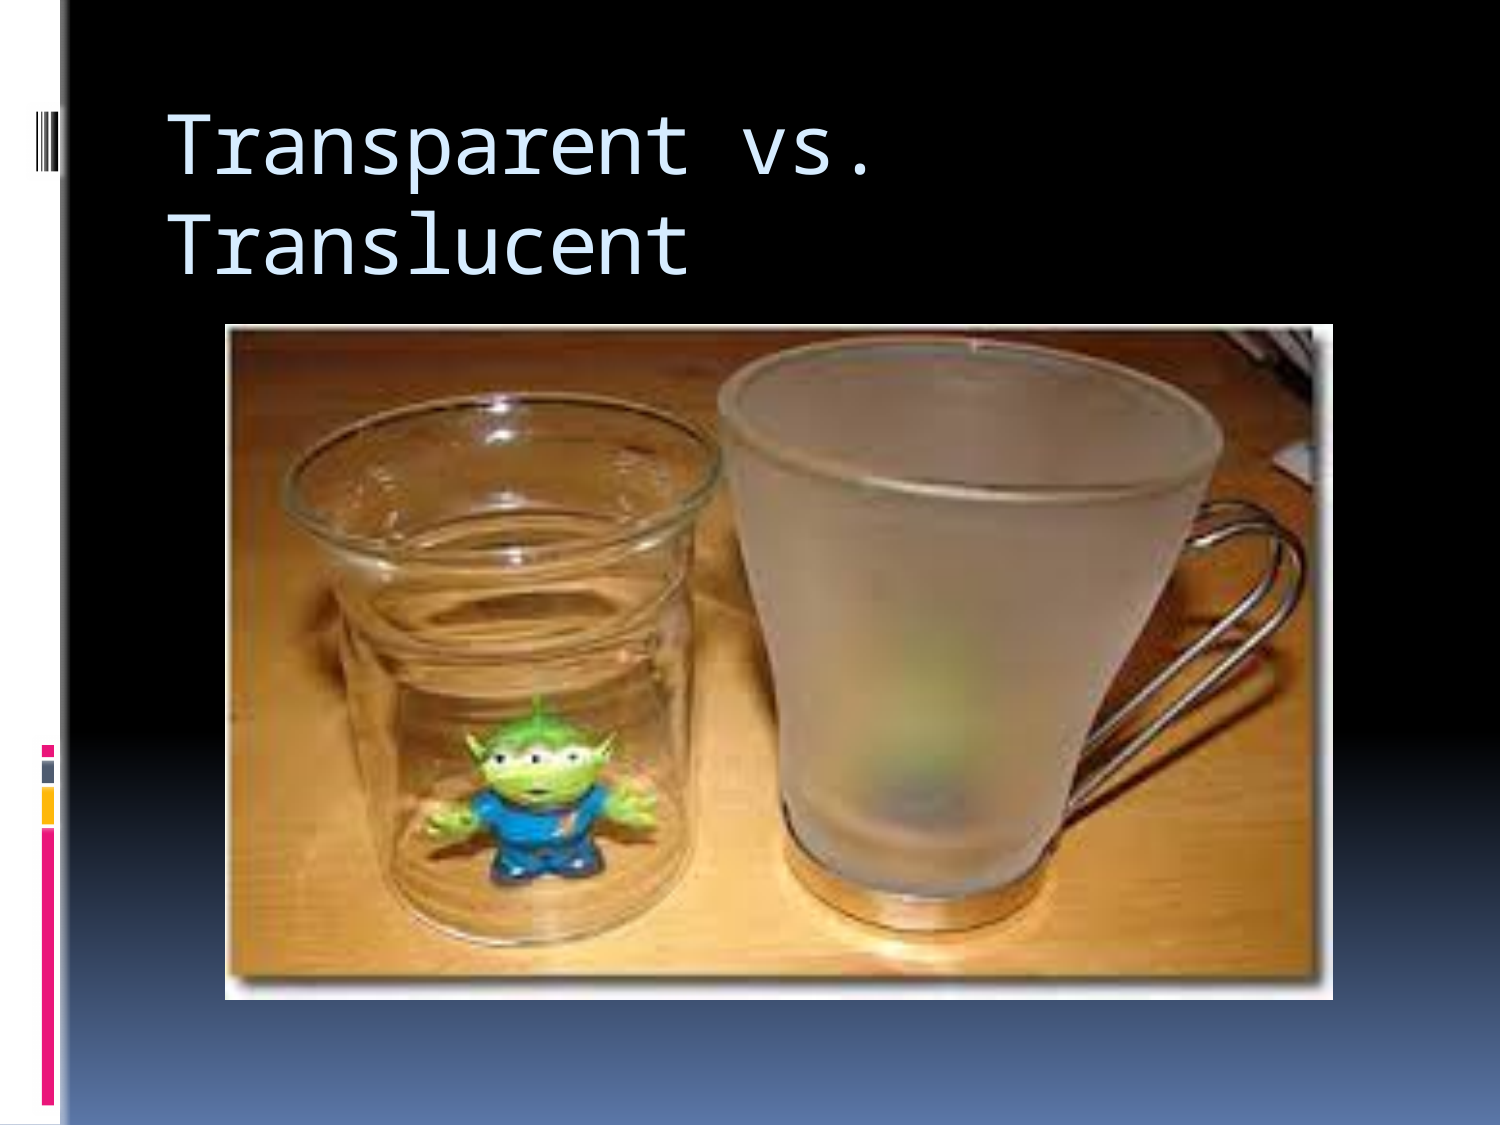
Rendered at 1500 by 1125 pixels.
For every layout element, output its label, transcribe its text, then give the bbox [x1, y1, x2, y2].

title Transparent vs. Translucent [150, 83, 1425, 234]
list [224, 324, 1333, 1001]
